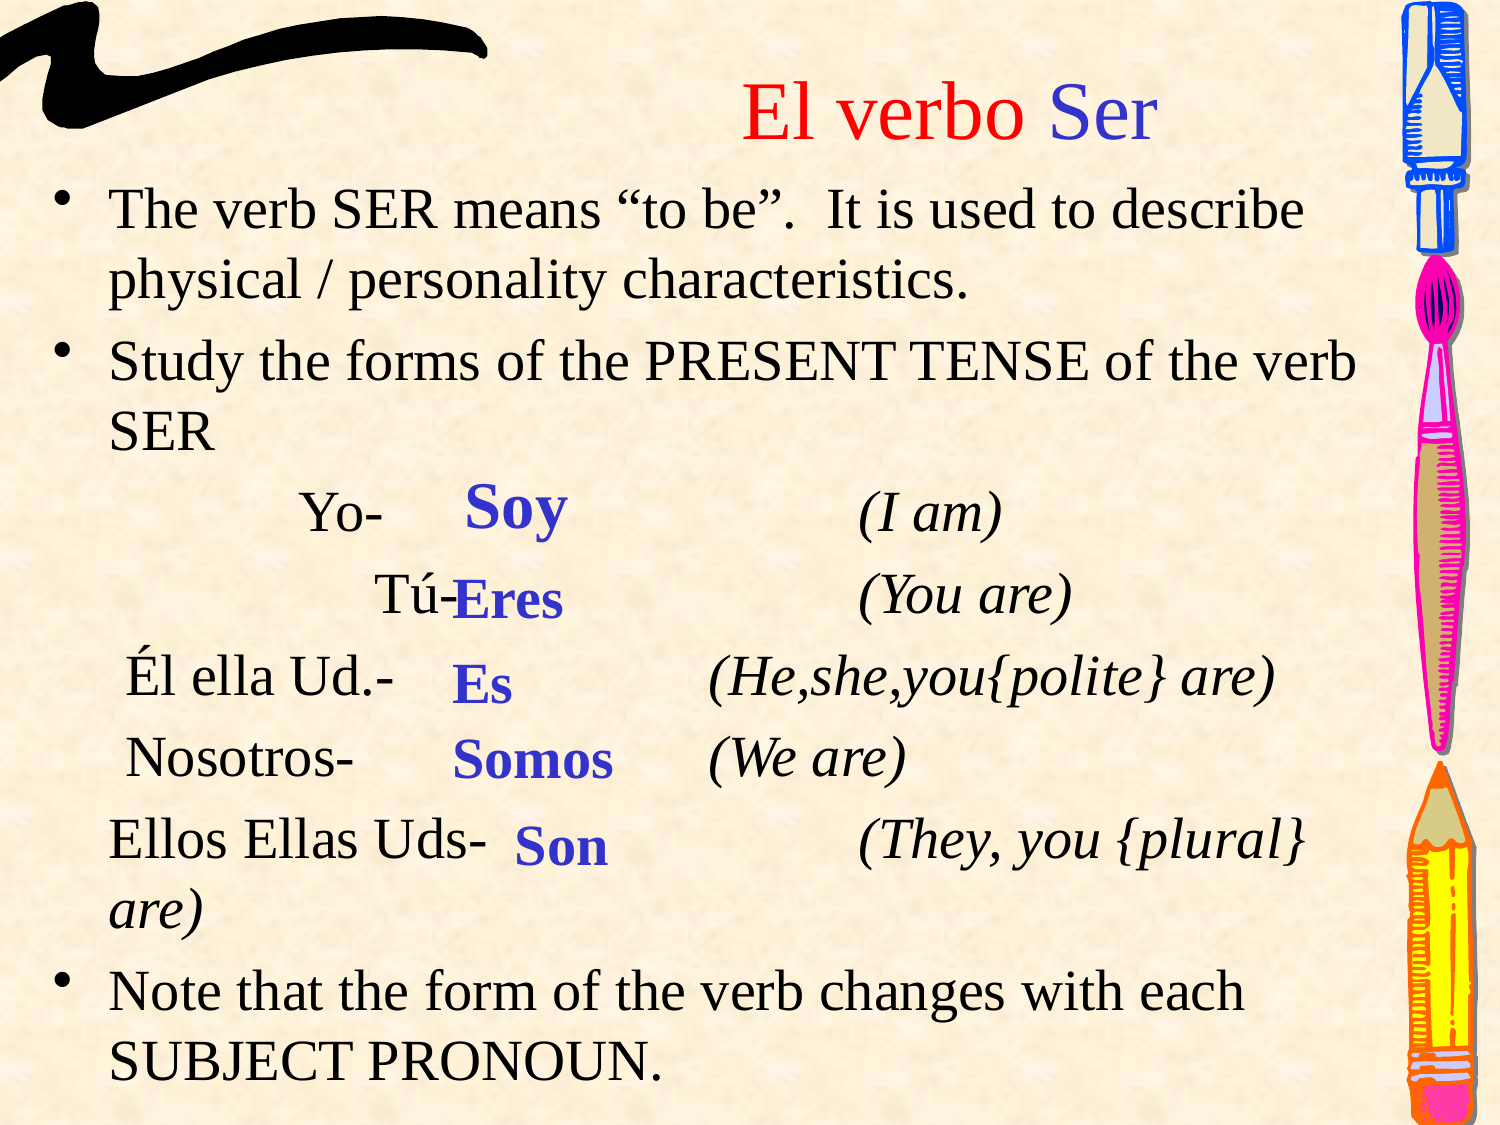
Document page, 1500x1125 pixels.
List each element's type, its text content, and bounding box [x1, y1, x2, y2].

text_box Son [500, 800, 688, 885]
text_box Somos [437, 712, 675, 798]
text_box Eres [437, 552, 625, 637]
title El verbo Ser [512, 12, 1388, 162]
picture [0, 0, 1500, 1125]
text_box Es [437, 637, 625, 712]
list The verb SER means “to be”. It is used to describe physical / personality characteristics. Study the forms of the PRESENT TENSE of the verb SER Yo- (I am) Tú- (You are) Él ella Ud.- (He,she,you{polite} are) Nosotros- (We are) Ellos Ellas Uds- (They, you {plural} are) Note that the form of the verb changes with each SUBJECT PRONOUN. [37, 162, 1388, 1088]
text_box Soy [450, 454, 638, 550]
